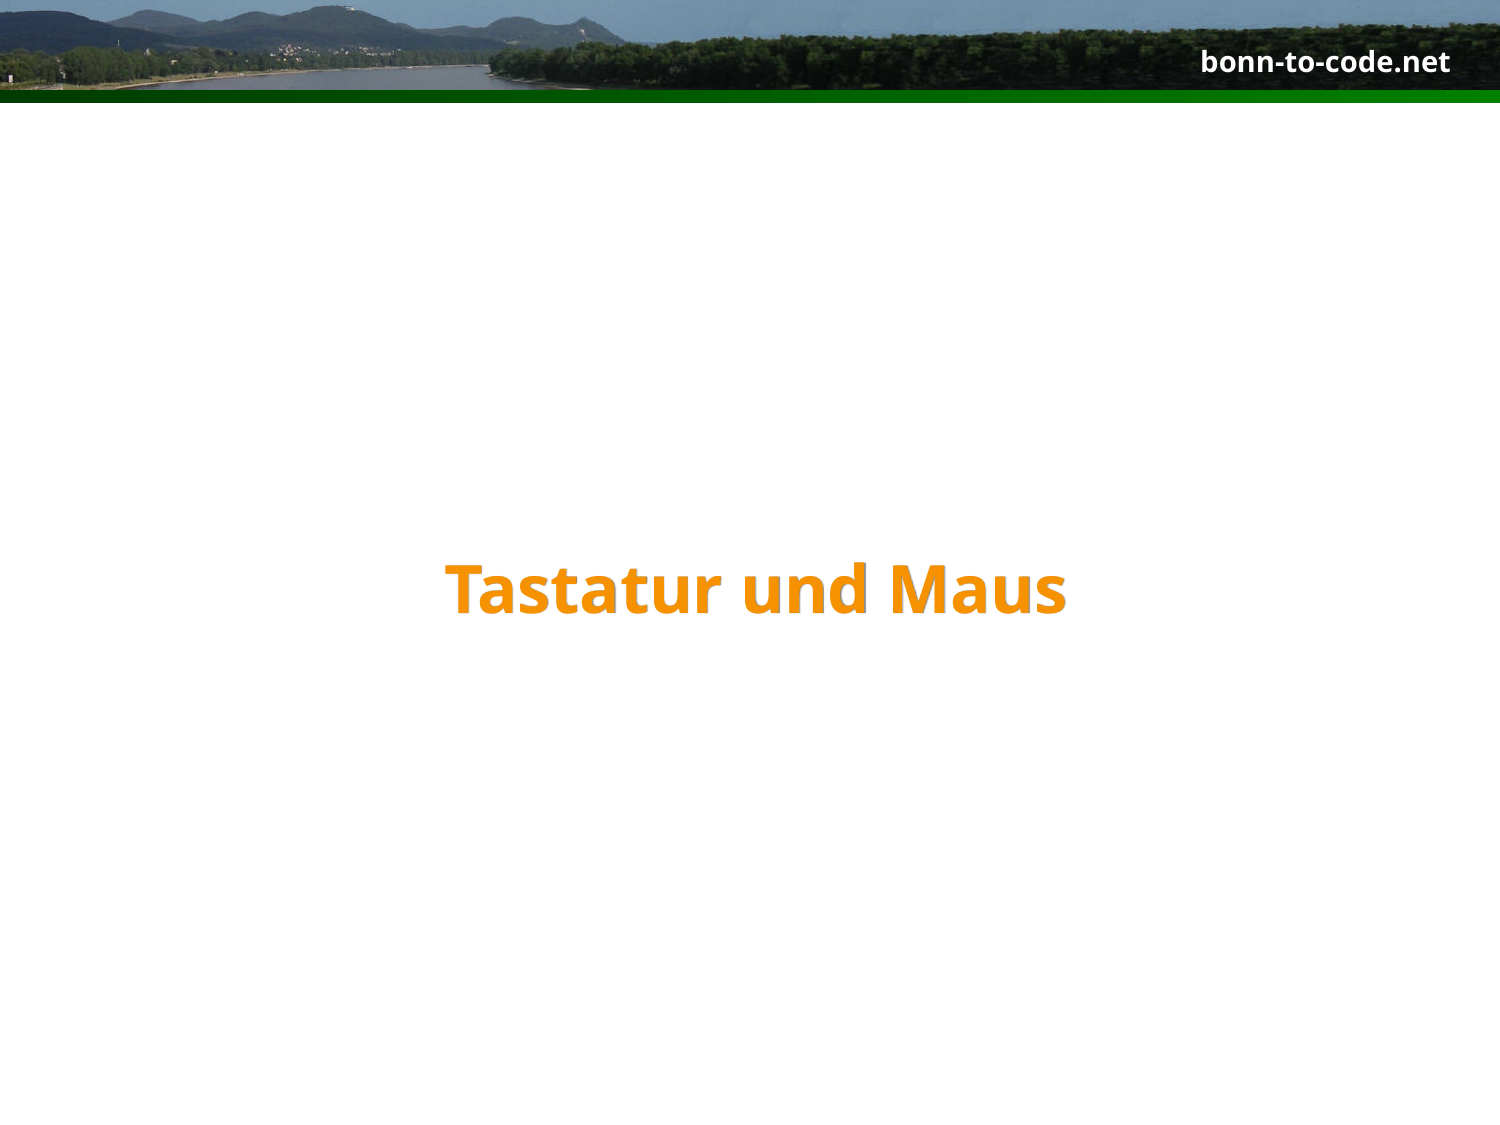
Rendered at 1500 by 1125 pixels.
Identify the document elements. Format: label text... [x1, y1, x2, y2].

title Tastatur und Maus [118, 538, 1394, 658]
picture [0, 0, 1500, 90]
